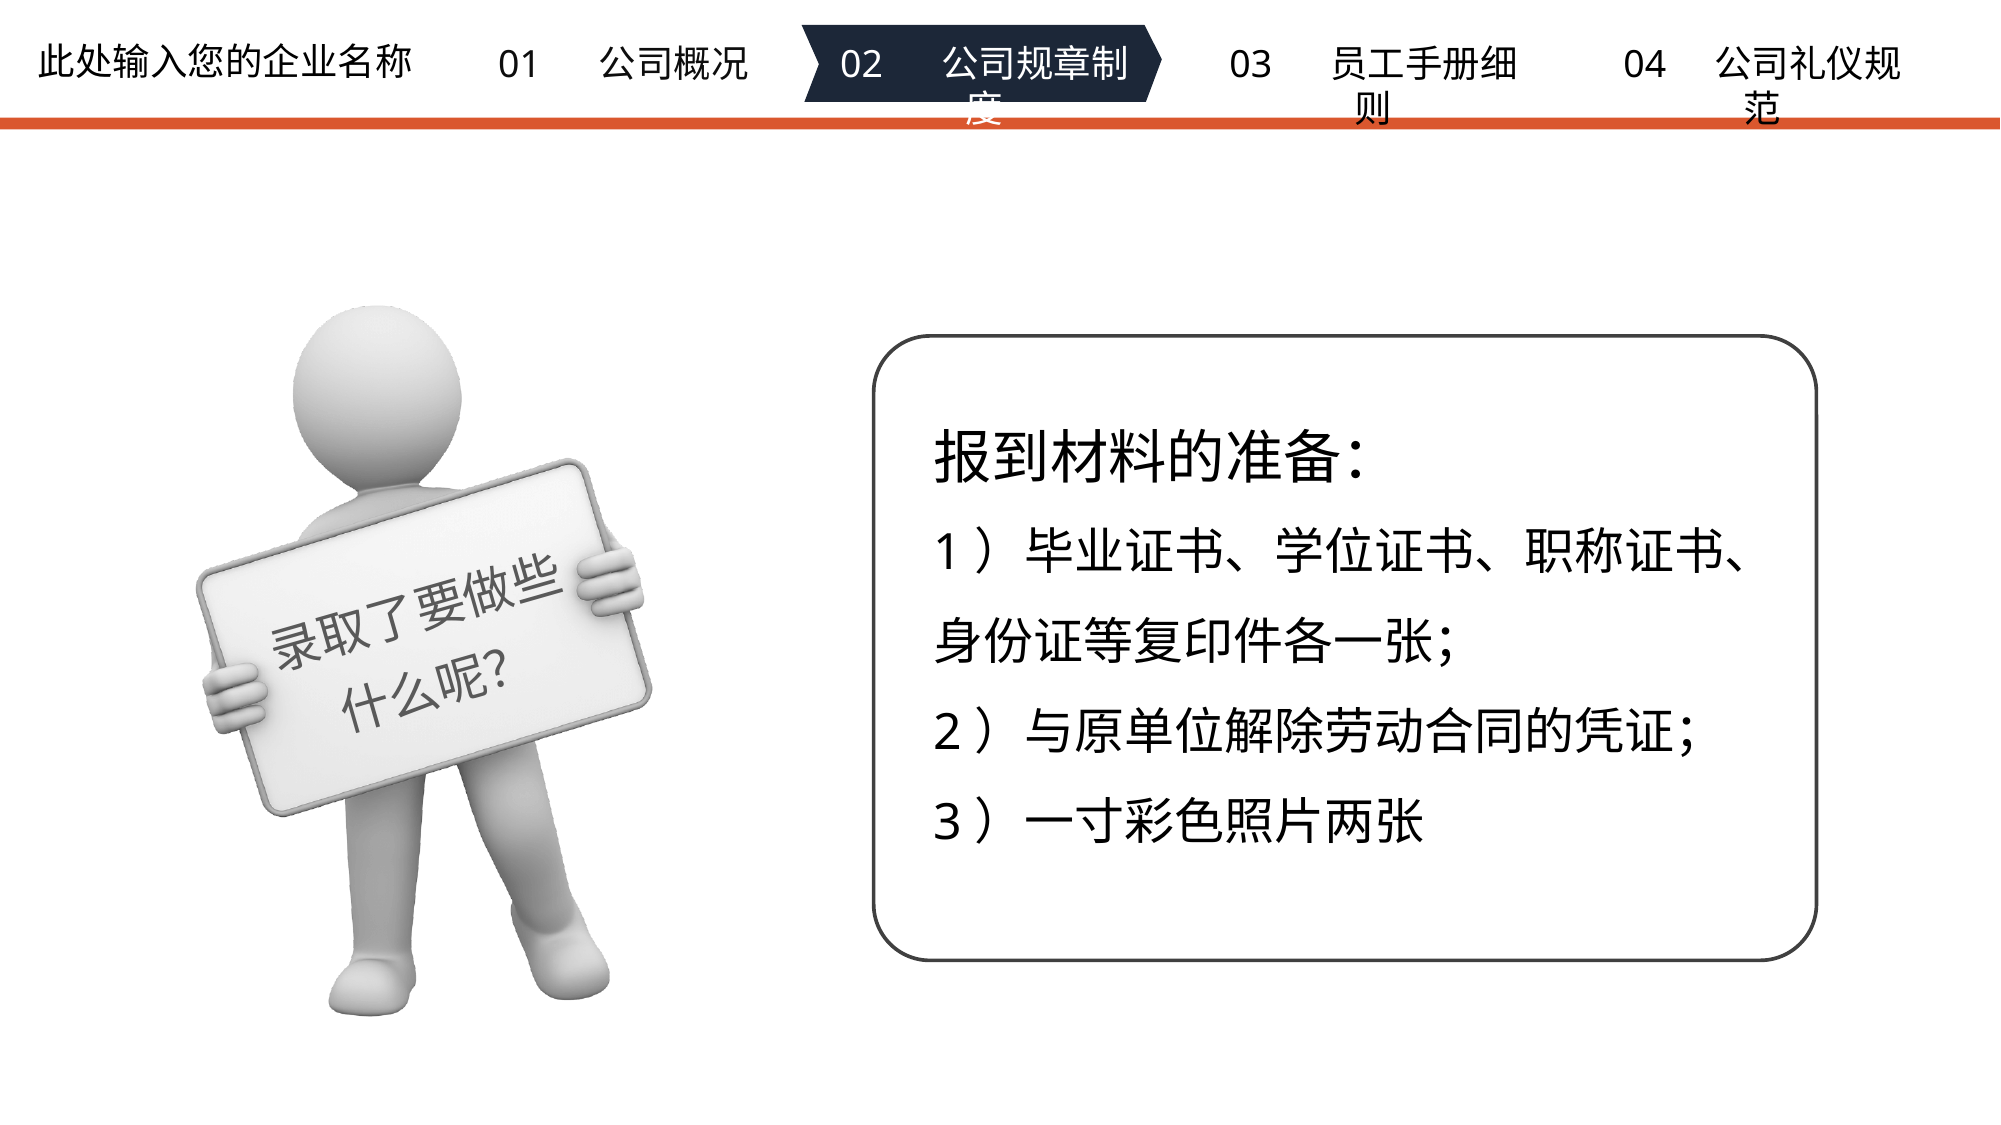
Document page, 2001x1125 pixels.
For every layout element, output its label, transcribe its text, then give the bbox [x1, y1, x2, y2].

text_box 03 员工手册细则 [1204, 32, 1543, 138]
text_box 04 公司礼仪规范 [1593, 32, 1932, 138]
text_box [1543, 117, 1593, 130]
text_box 01 公司概况 [482, 32, 765, 93]
text_box [800, 23, 1150, 58]
text_box [0, 117, 815, 130]
text_box [802, 71, 815, 103]
text_box 报到材料的准备： 1）毕业证书、学位证书、职称证书、身份证等复印件各一张； 2）与原单位解除劳动合同的凭证； 3）一寸彩色照片两张 [921, 379, 1813, 856]
text_box [1154, 41, 1163, 84]
text_box [872, 334, 1818, 962]
text_box 02 公司规章制度 [815, 32, 1154, 138]
text_box 此处输入您的企业名称 [17, 30, 432, 91]
text_box [1932, 117, 2000, 130]
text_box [166, 278, 681, 1051]
text_box [1154, 117, 1204, 130]
